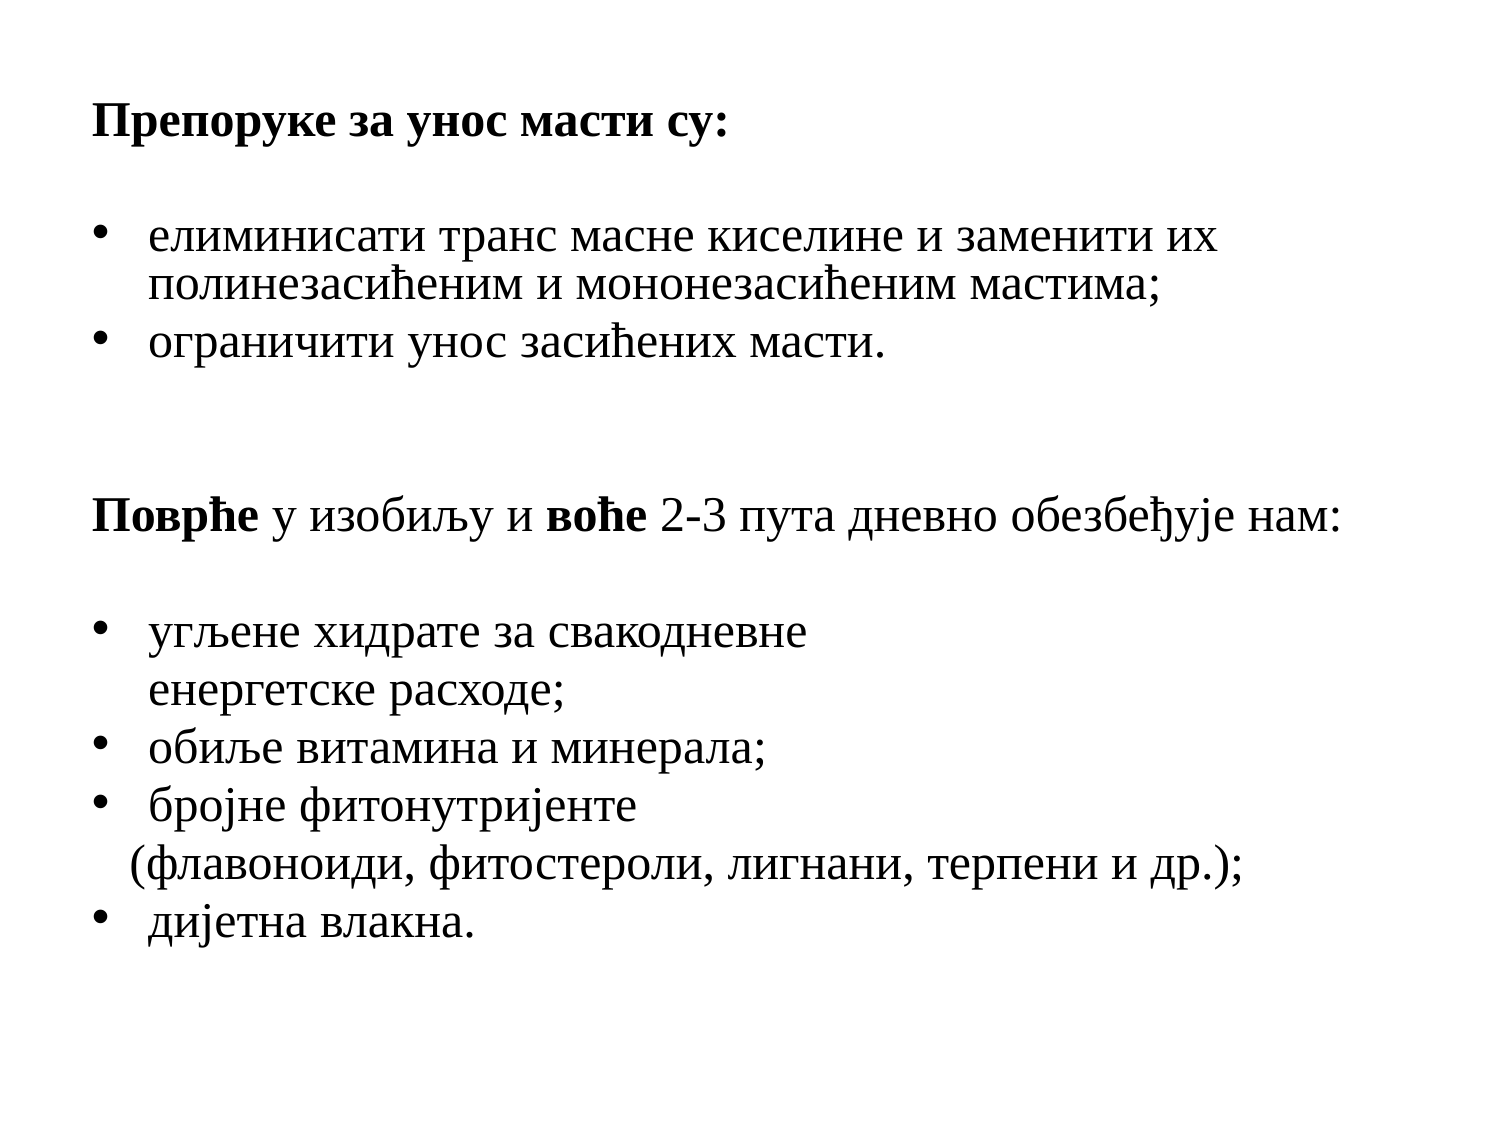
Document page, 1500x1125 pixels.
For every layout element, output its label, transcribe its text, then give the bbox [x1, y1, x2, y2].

list Препоруке за унос масти су: елиминисати транс масне киселине и заменити их полинезасићеним и мононезасићеним мастима; ограничити унос засићених масти. Поврће у изобиљу и воће 2-3 пута дневно обезбеђује нам: угљене хидрате за свакодневне енергетске расходе; обиље витамина и минерала; бројне фитонутријенте (флавоноиди, фитостероли, лигнани, терпени и др.); дијетна влакна. [76, 90, 1427, 1012]
